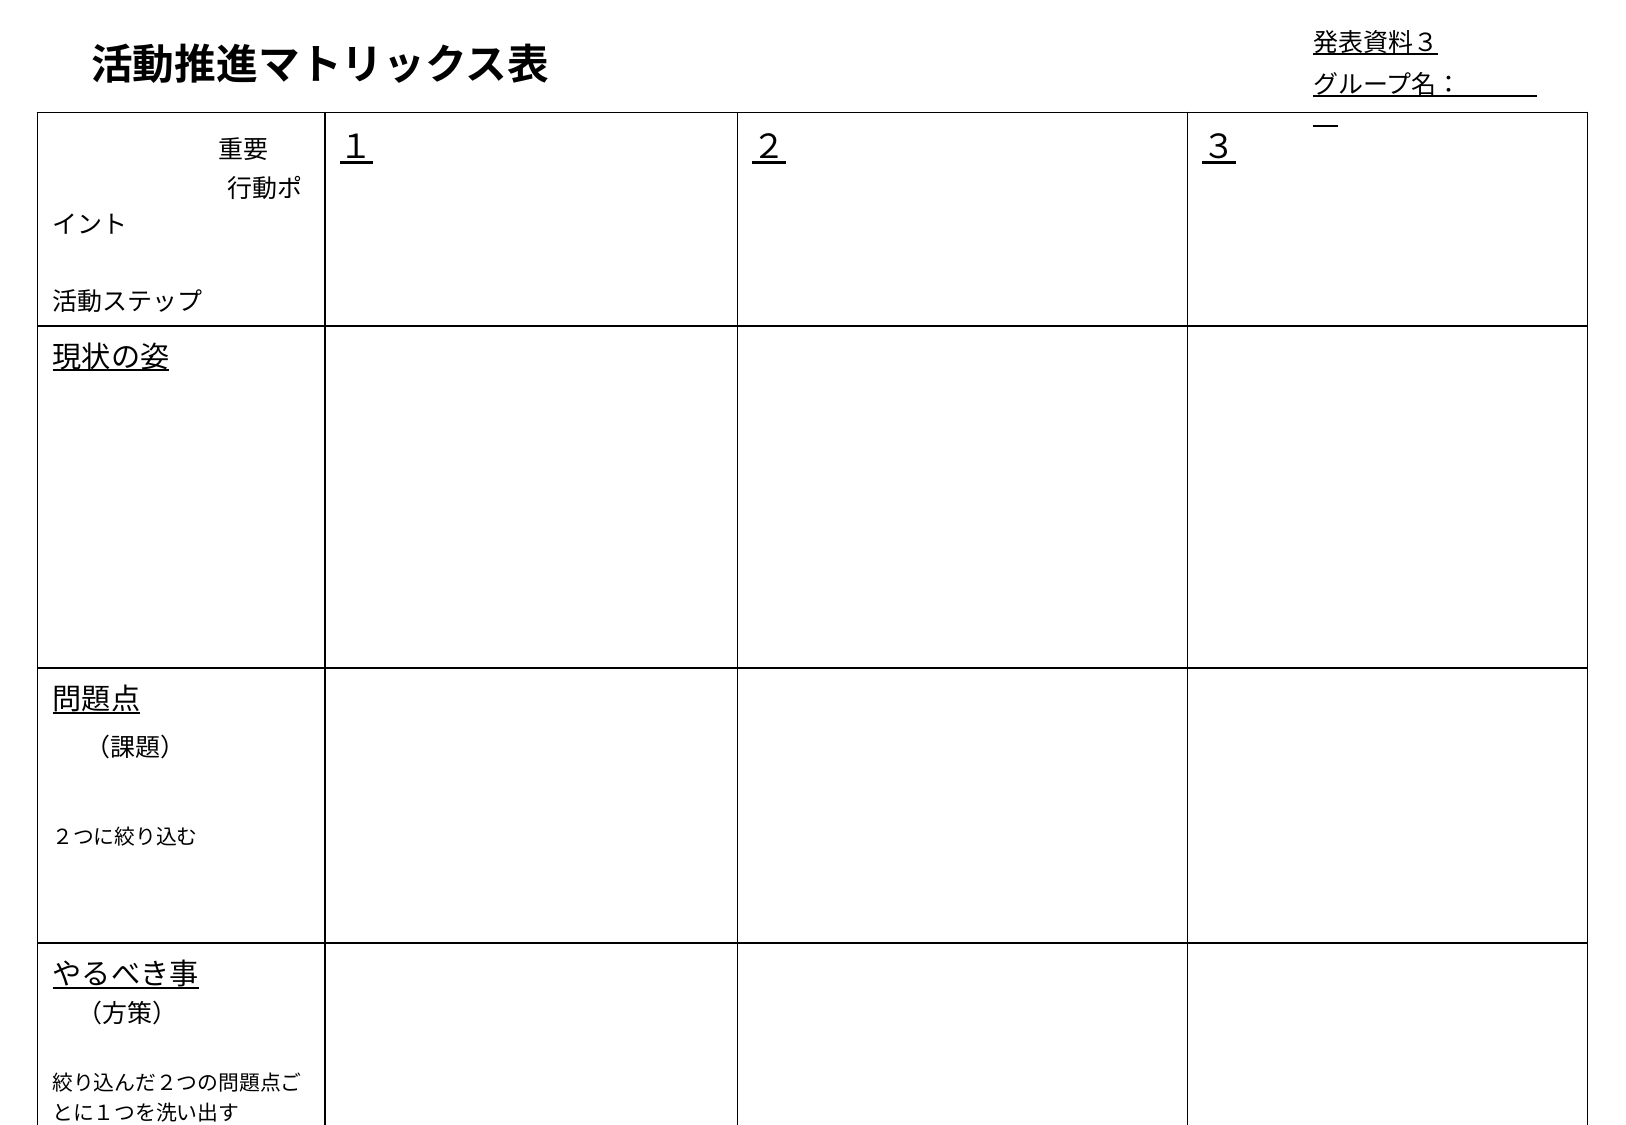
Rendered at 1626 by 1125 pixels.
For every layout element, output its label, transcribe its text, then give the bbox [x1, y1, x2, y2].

table_header ３ [1188, 113, 1587, 325]
table_cell 現状の姿 [38, 327, 324, 667]
table_header ２ [738, 113, 1187, 325]
table_header 重要 行動ポイント 活動ステップ [38, 113, 324, 325]
text_box 発表資料３ グループ名： [1298, 18, 1563, 136]
table_cell [738, 944, 1187, 1125]
table_cell [738, 669, 1187, 942]
table_cell [1188, 669, 1587, 942]
table_cell [1188, 327, 1587, 667]
table_cell [326, 327, 737, 667]
table_cell [1188, 944, 1587, 1125]
table_cell [326, 669, 737, 942]
table_cell 問題点 （課題） ２つに絞り込む [38, 669, 324, 942]
table_cell やるべき事 （方策） 絞り込んだ２つの問題点ごとに１つを洗い出す [38, 944, 324, 1125]
table_cell [326, 944, 737, 1125]
table_cell [738, 327, 1187, 667]
table_header １ [326, 113, 737, 325]
title 活動推進マトリックス表 [75, 24, 566, 100]
